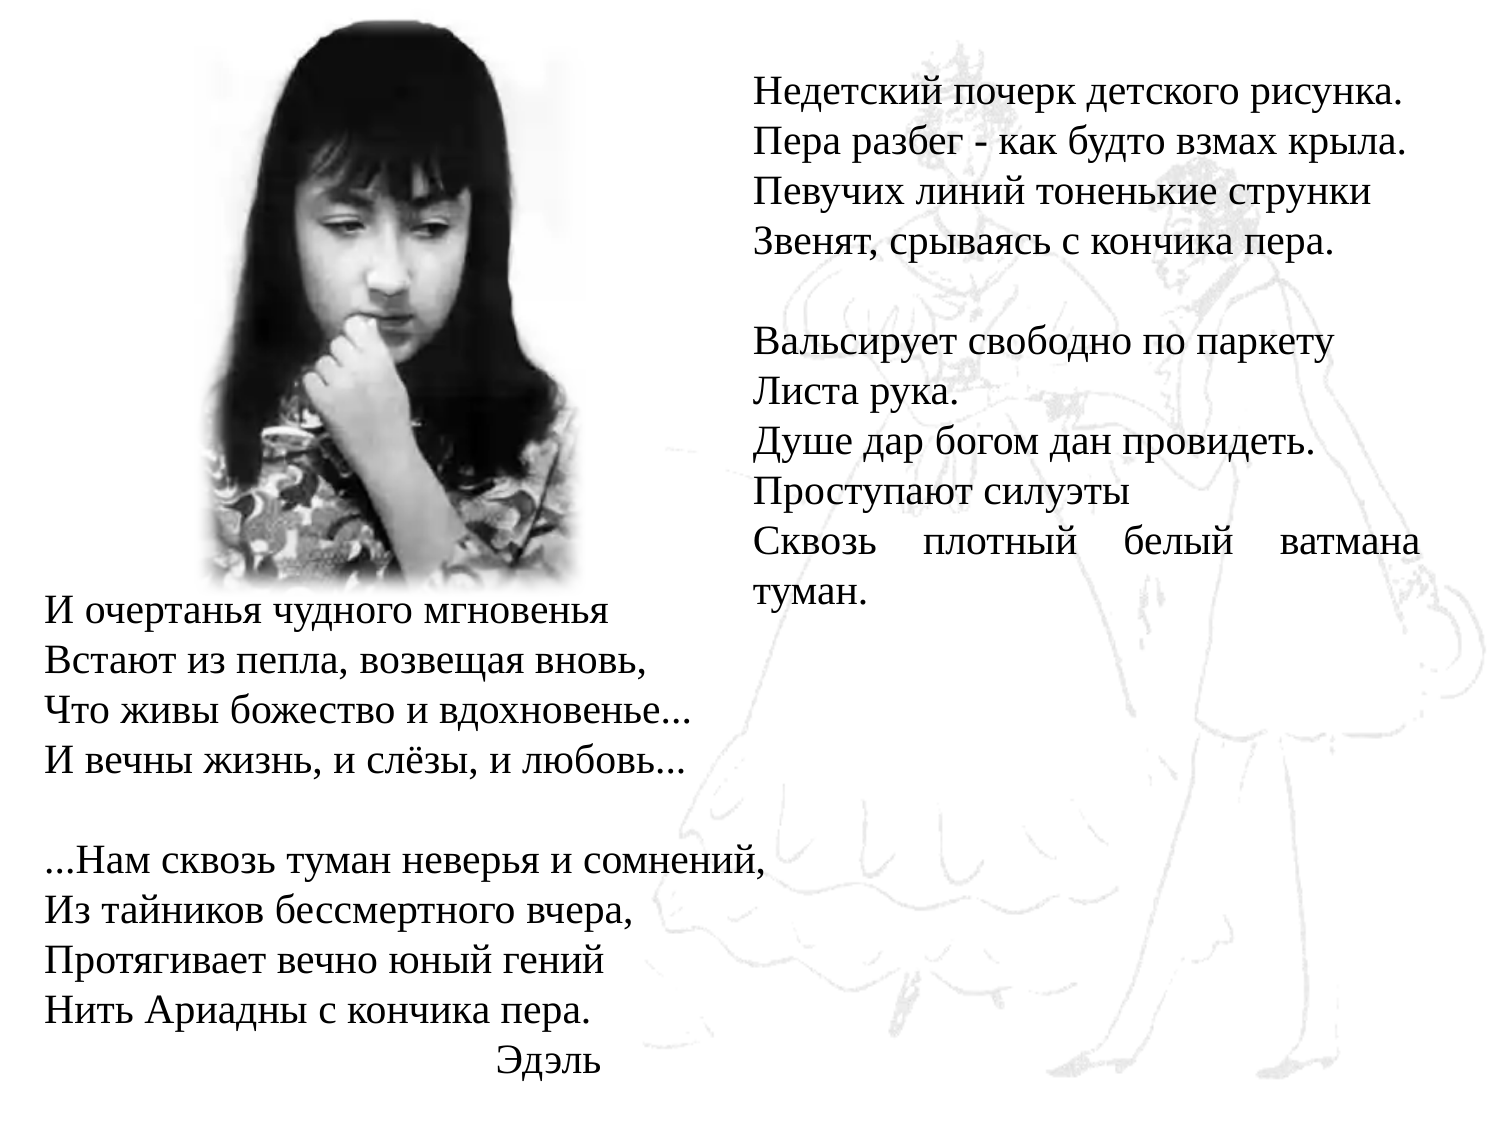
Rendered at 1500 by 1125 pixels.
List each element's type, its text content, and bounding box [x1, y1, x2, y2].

picture [194, 0, 586, 598]
picture [631, 0, 1500, 1125]
text_box И очертанья чудного мгновенья Встают из пепла, возвещая вновь, Что живы божество и вдохновенье... И вечны жизнь, и слёзы, и любовь... ...Нам сквозь туман неверья и сомнений, Из тайников бессмертного вчера, Протягивает вечно юный гений Нить Ариадны с кончика пера. Эдэль [29, 574, 626, 1090]
